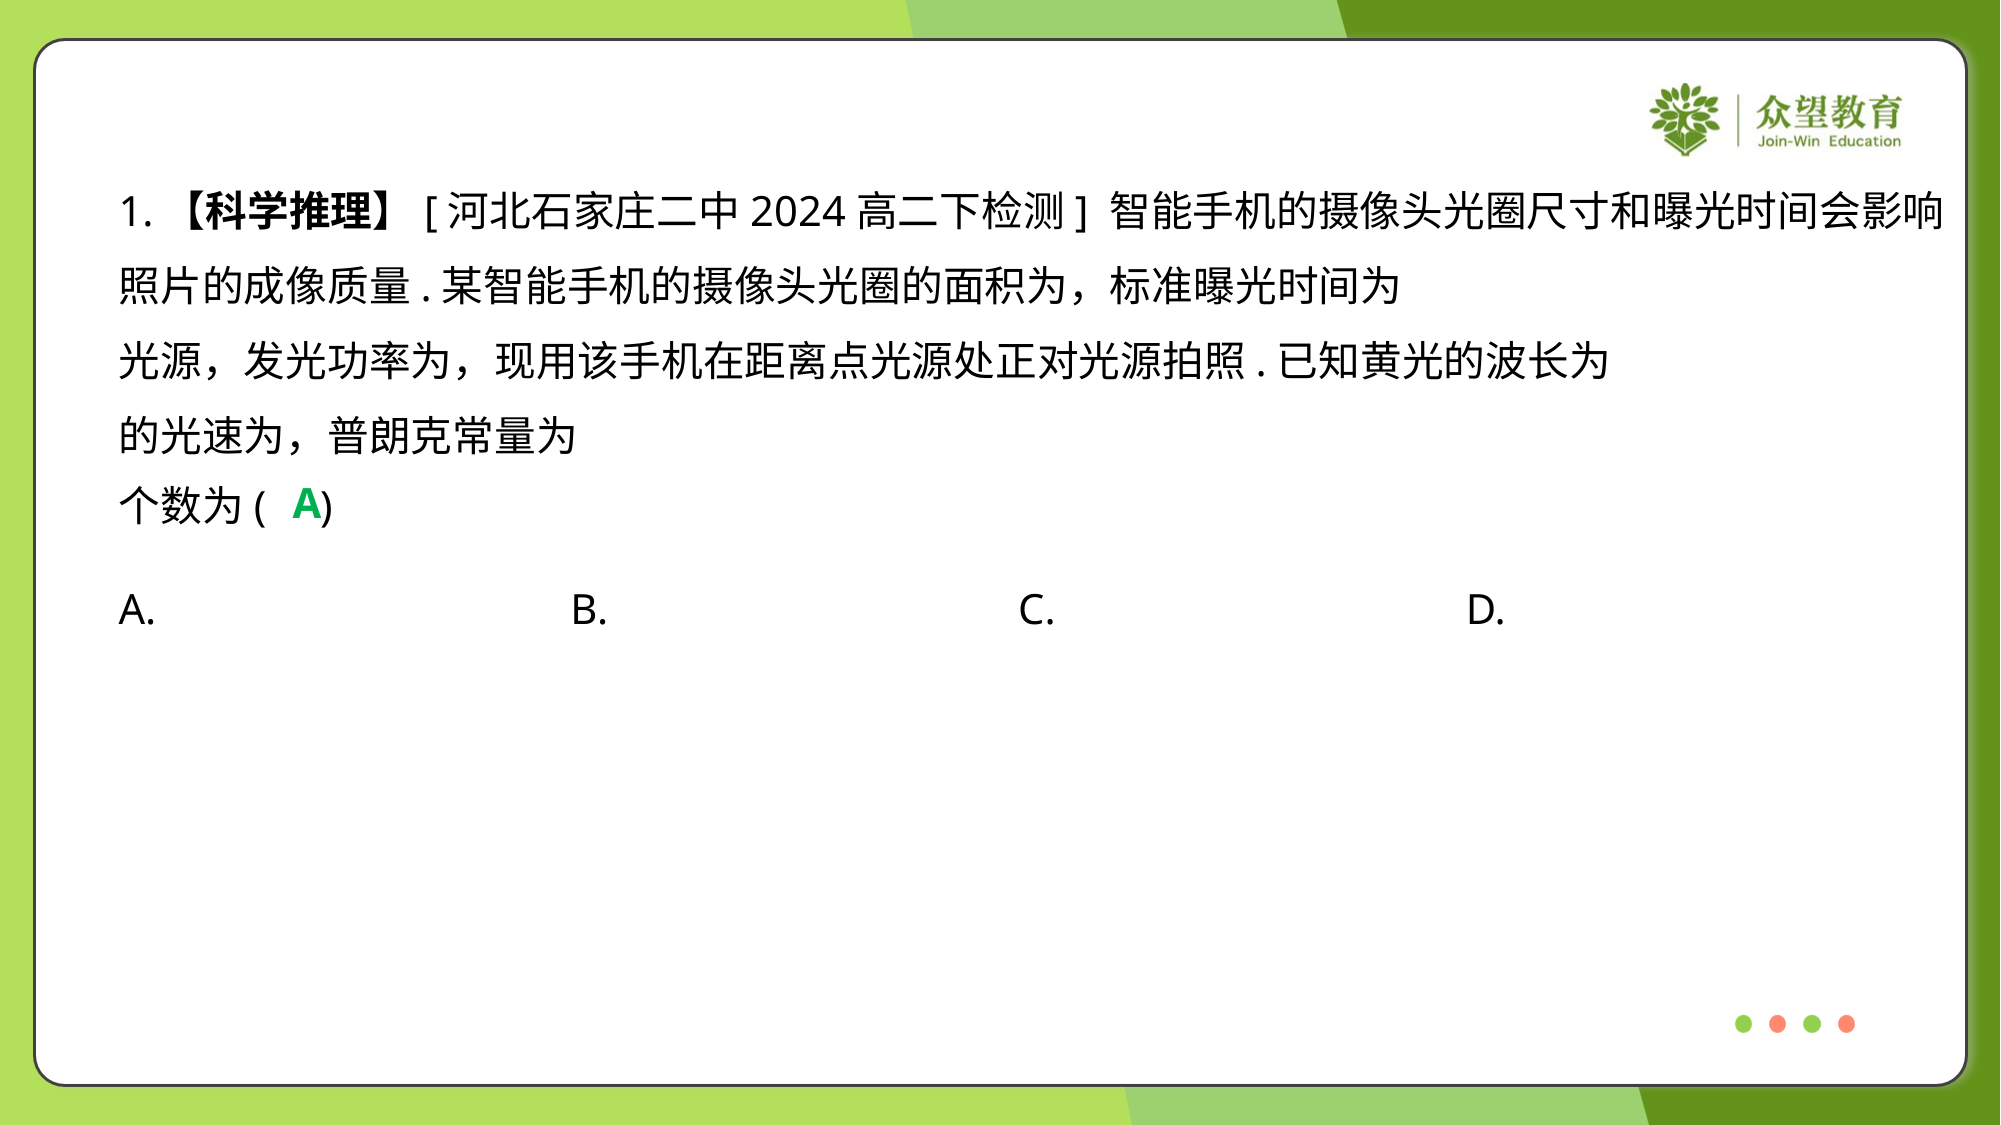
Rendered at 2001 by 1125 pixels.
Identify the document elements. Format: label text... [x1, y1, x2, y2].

picture [0, 0, 2000, 1125]
text_box A [276, 456, 338, 521]
